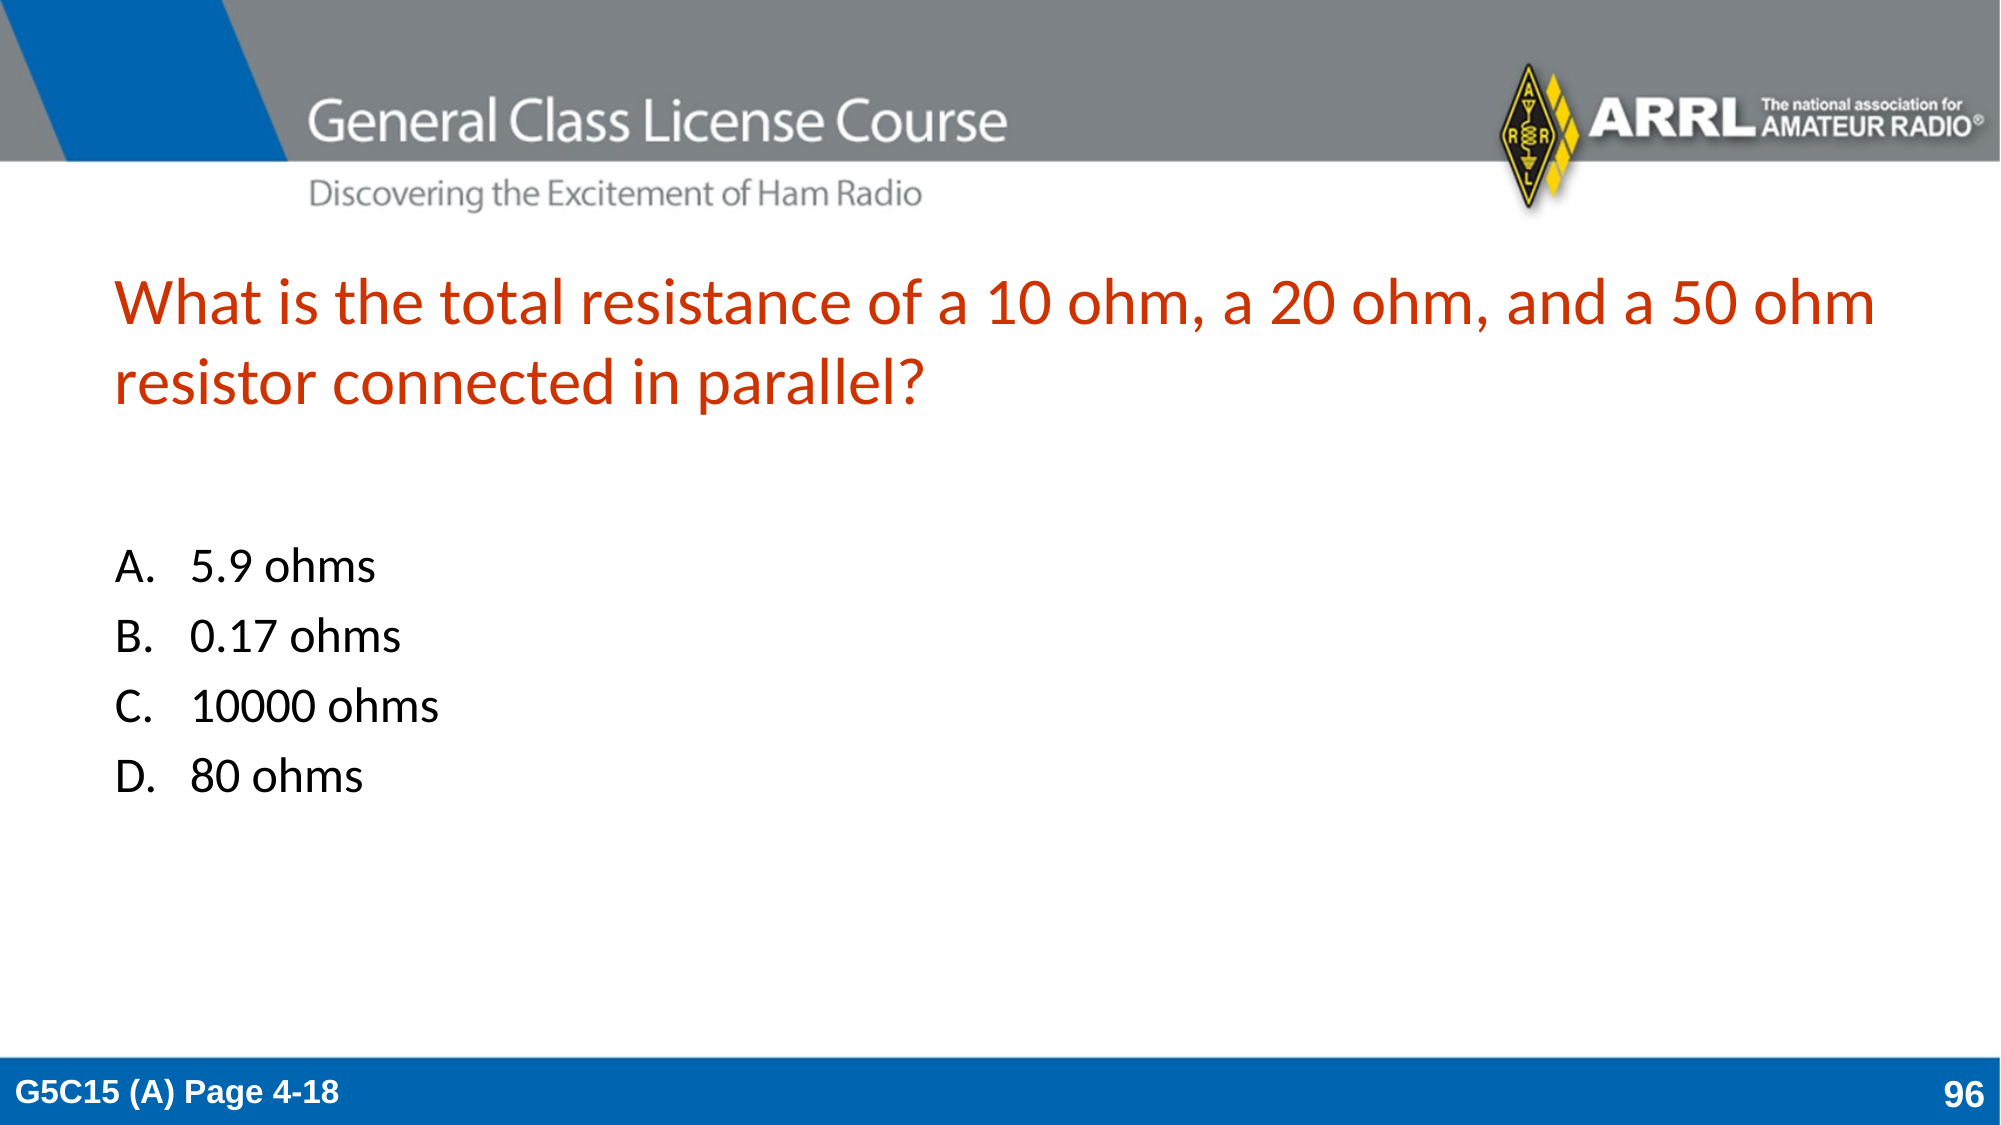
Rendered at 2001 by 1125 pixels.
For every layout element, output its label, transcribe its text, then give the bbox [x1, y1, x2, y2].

title What is the total resistance of a 10 ohm, a 20 ohm, and a 50 ohm resistor connected in parallel? [99, 249, 1900, 388]
text_box G5C15 (A) Page 4-18 [0, 1062, 1313, 1118]
picture [0, 0, 2001, 1125]
text_box 96 [1875, 1062, 2000, 1123]
list 5.9 ohms 0.17 ohms 10000 ohms 80 ohms [99, 525, 1900, 1005]
